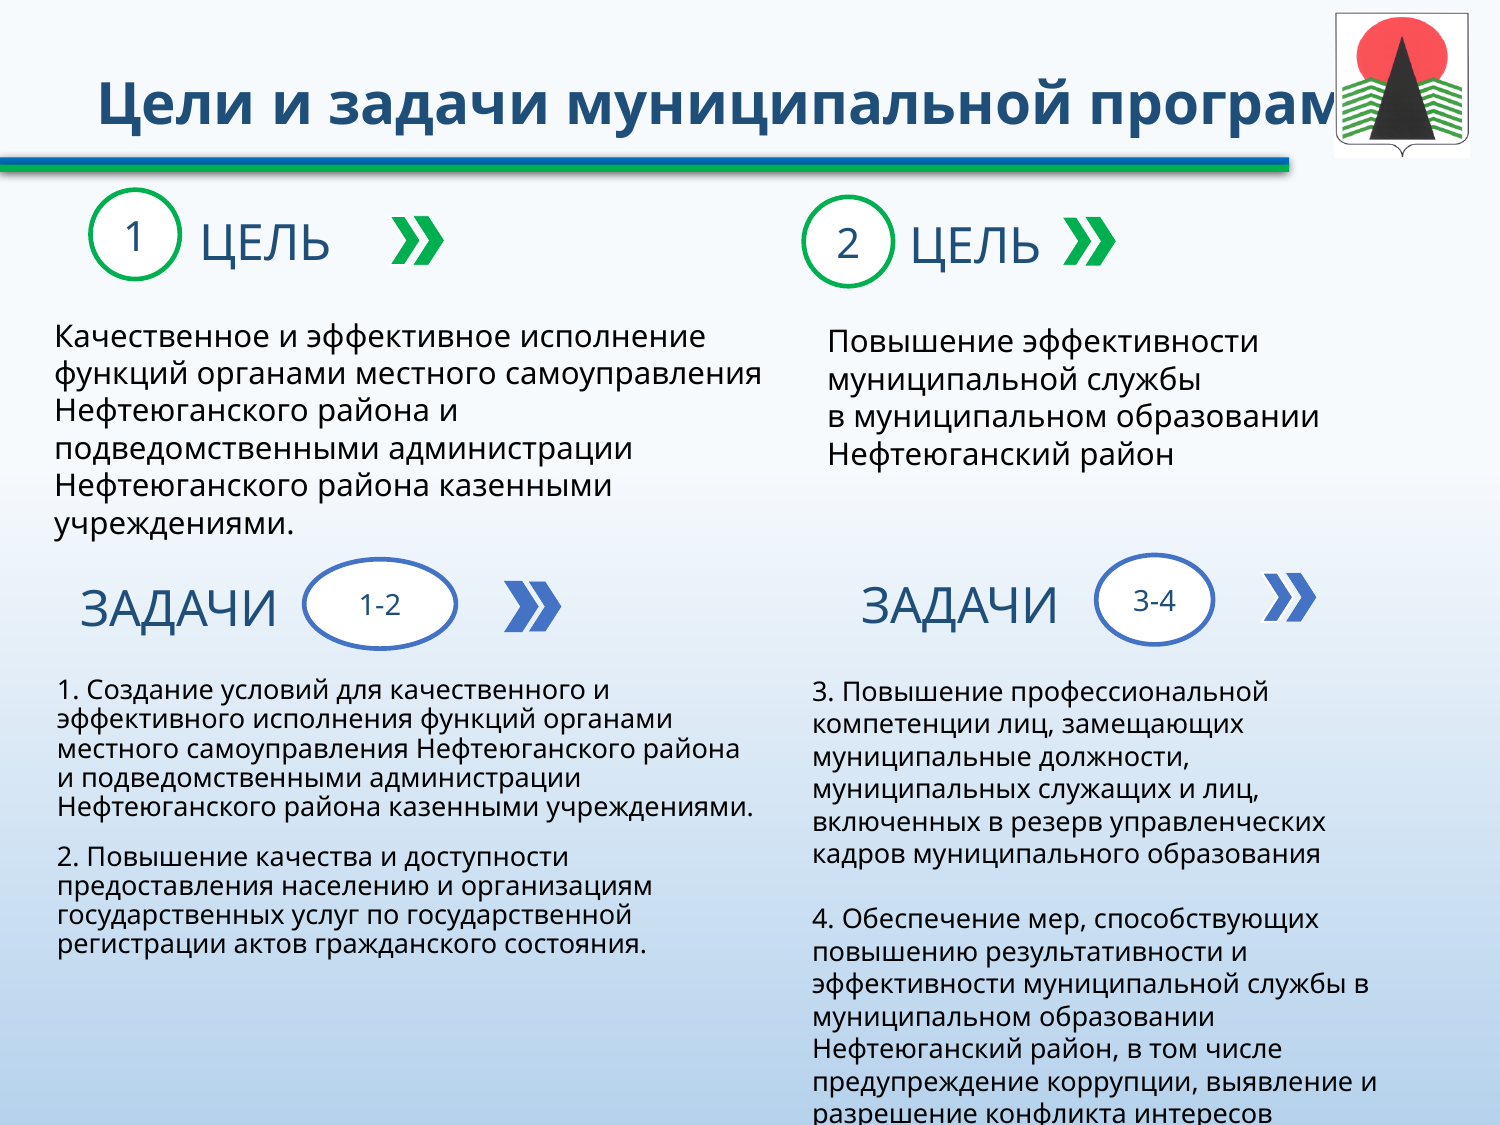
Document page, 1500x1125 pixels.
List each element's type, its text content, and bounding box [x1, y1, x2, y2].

text_box Цели и задачи муниципальной программы [81, 0, 1500, 145]
text_box 1-2 [303, 558, 457, 650]
text_box 3. Повышение профессиональной компетенции лиц, замещающих муниципальные должности, муниципальных служащих и лиц, включенных в резерв управленческих кадров муниципального образования 4. Обеспечение мер, способствующих повышению результативности и эффективности муниципальной службы в муниципальном образовании Нефтеюганский район, в том числе предупреждение коррупции, выявление и разрешение конфликта интересов [797, 666, 1403, 1125]
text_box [0, 157, 1290, 172]
text_box 2 [802, 195, 894, 288]
picture [1334, 11, 1470, 158]
text_box 1. Создание условий для качественного и эффективного исполнения функций органами местного самоуправления Нефтеюганского района и подведомственными администрации Нефтеюганского района казенными учреждениями. 2. Повышение качества и доступности предоставления населению и организациям государственных услуг по государственной регистрации актов гражданского состояния. [41, 669, 778, 1055]
text_box Качественное и эффективное исполнение функций органами местного самоуправления Нефтеюганского района и подведомственными администрации Нефтеюганского района казенными учреждениями. [39, 308, 781, 548]
text_box Повышение эффективности муниципальной службы в муниципальном образовании Нефтеюганский район [812, 314, 1362, 479]
text_box ЗАДАЧИ [65, 568, 295, 644]
text_box ЦЕЛЬ [184, 202, 347, 278]
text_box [505, 581, 561, 632]
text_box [1261, 572, 1317, 622]
text_box 1 [89, 188, 181, 281]
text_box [1061, 216, 1117, 266]
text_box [389, 215, 445, 266]
text_box ЦЕЛЬ [894, 205, 1057, 281]
text_box [455, 259, 1355, 471]
text_box 3-4 [1095, 553, 1215, 646]
text_box ЗАДАЧИ [846, 566, 1075, 641]
